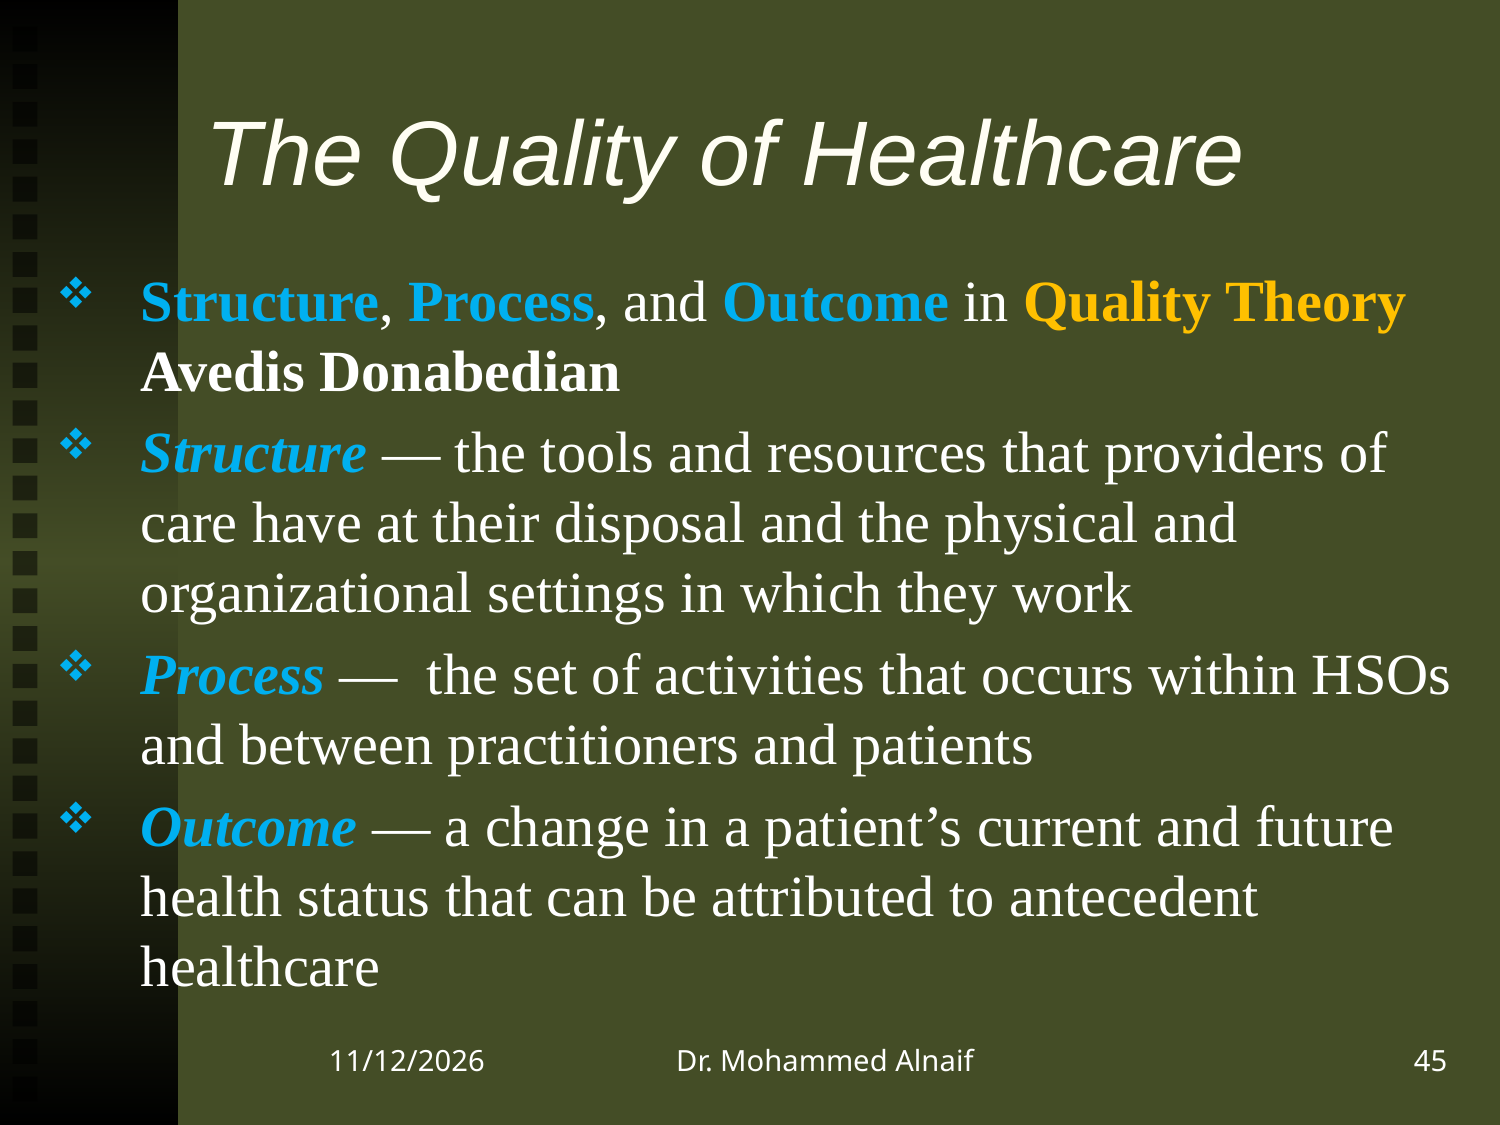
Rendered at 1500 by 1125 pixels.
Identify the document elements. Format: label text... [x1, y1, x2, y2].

slide_number 45 [1149, 1024, 1463, 1101]
footer Dr. Mohammed Alnaif [587, 1024, 1063, 1101]
subtitle Structure, Process, and Outcome in Quality Theory Avedis Donabedian Structure — the tools and resources that providers of care have at their disposal and the physical and organizational settings in which they work Process — the set of activities that occurs within HSOs and between practitioners and patients Outcome — a change in a patient’s current and future health status that can be attributed to antecedent healthcare [41, 255, 1471, 1012]
title The Quality of Healthcare [88, 54, 1364, 243]
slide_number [187, 1024, 501, 1101]
